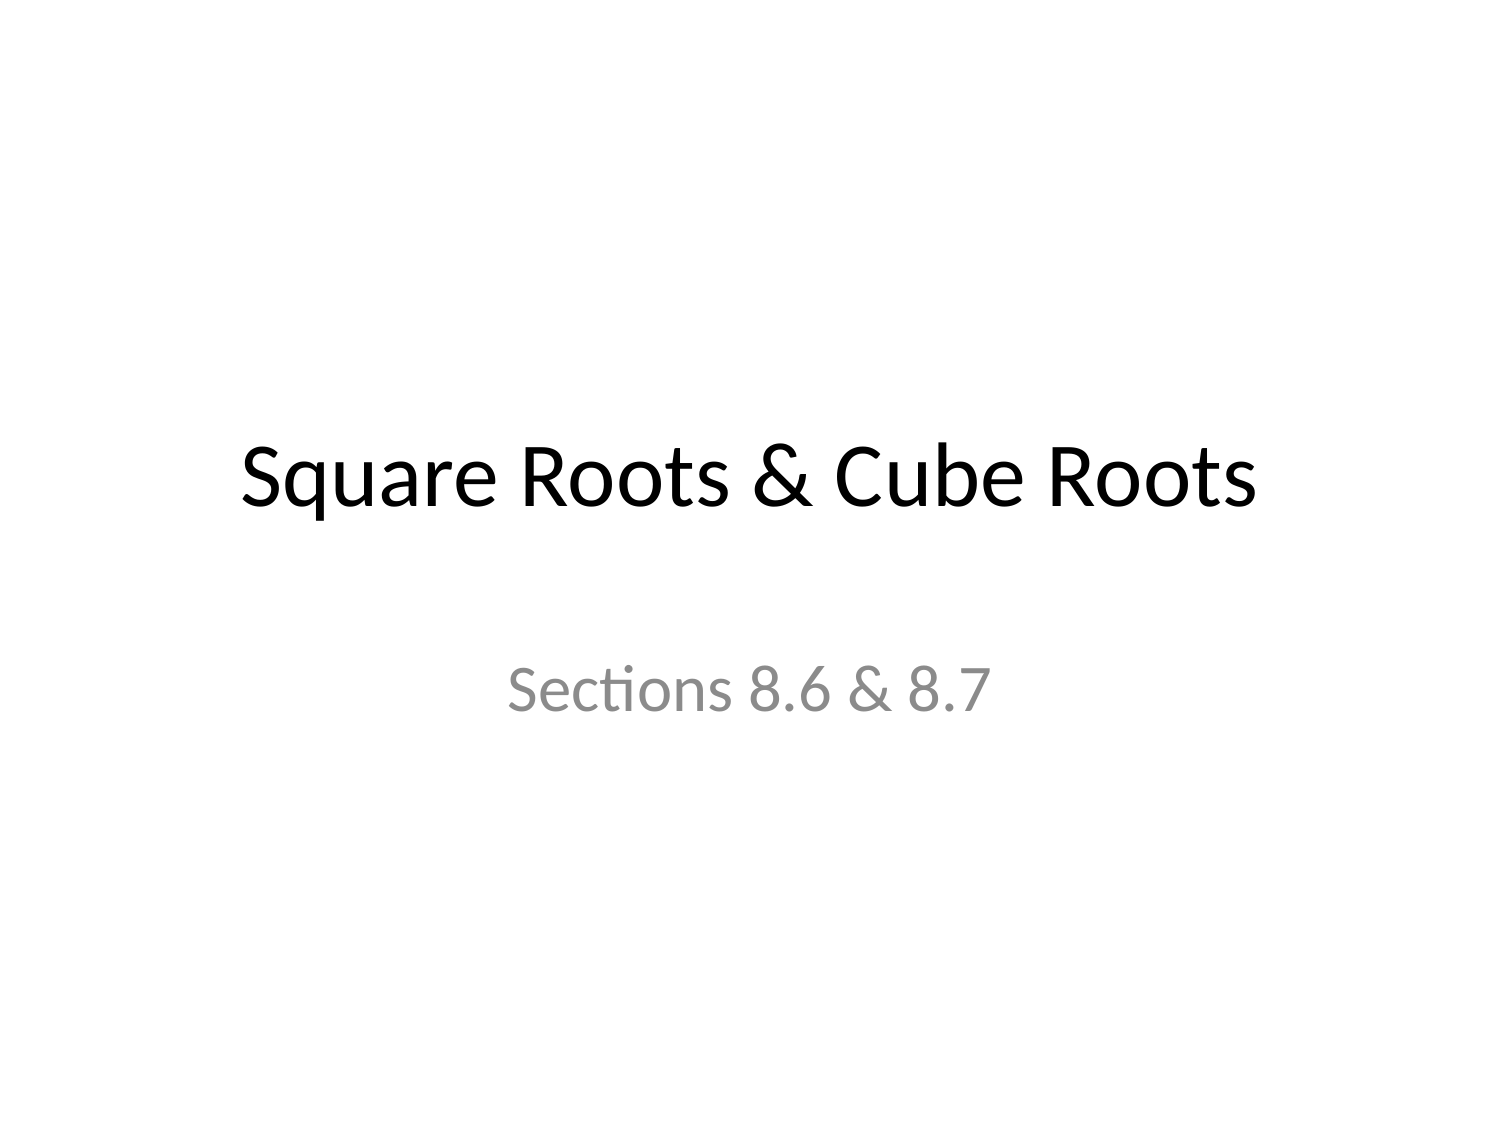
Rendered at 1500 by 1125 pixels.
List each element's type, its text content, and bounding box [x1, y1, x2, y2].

title Square Roots & Cube Roots [112, 349, 1388, 591]
subtitle Sections 8.6 & 8.7 [225, 637, 1275, 925]
